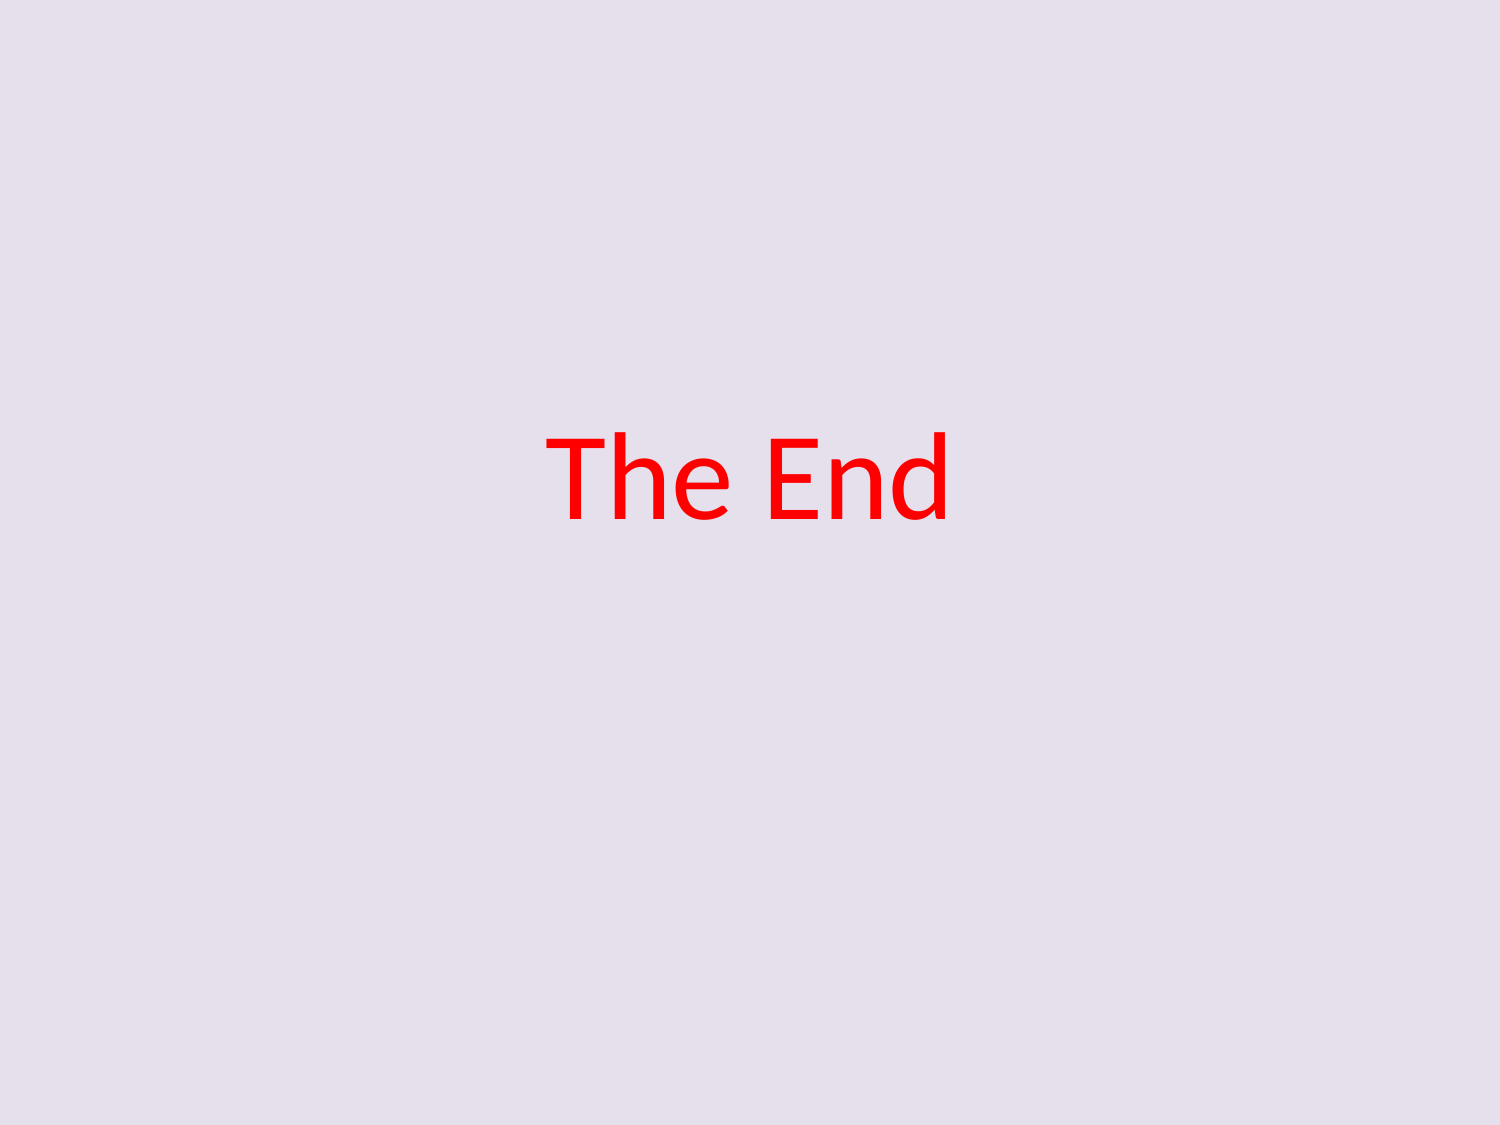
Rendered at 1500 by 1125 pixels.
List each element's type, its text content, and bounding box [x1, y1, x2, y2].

title The End [112, 349, 1388, 591]
